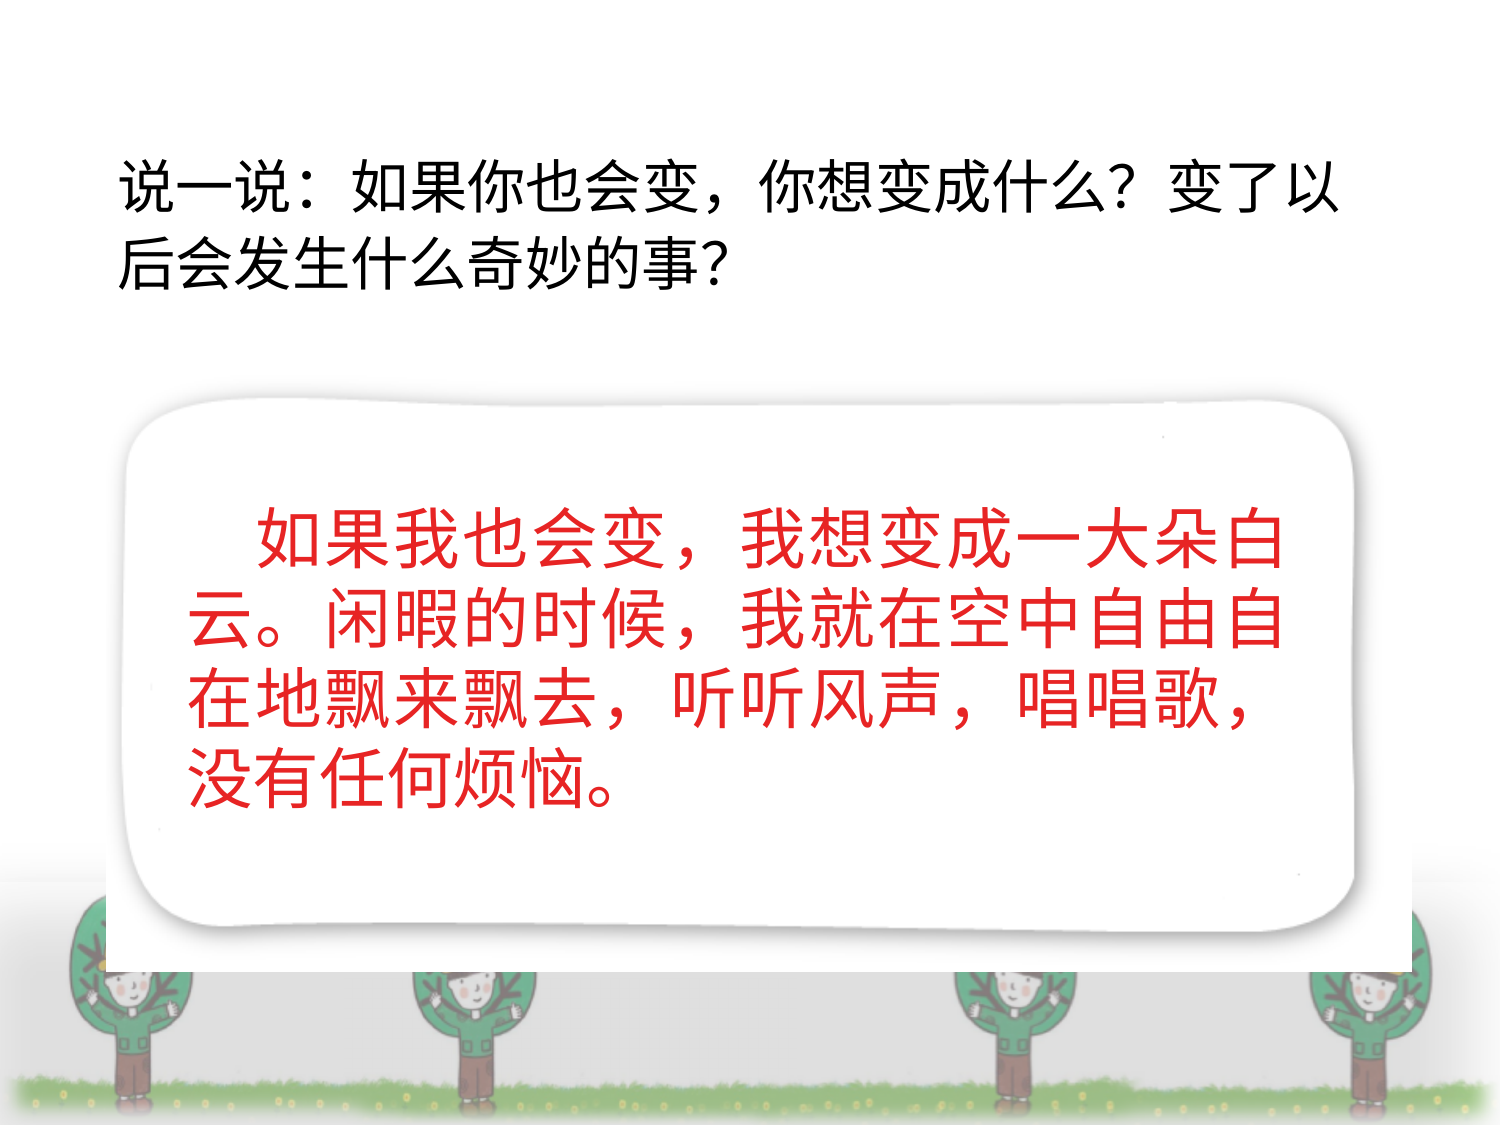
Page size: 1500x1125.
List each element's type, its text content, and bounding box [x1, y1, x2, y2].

text_box 说一说：如果你也会变，你想变成什么？变了以后会发生什么奇妙的事？ [106, 137, 1353, 303]
picture [106, 373, 1412, 973]
